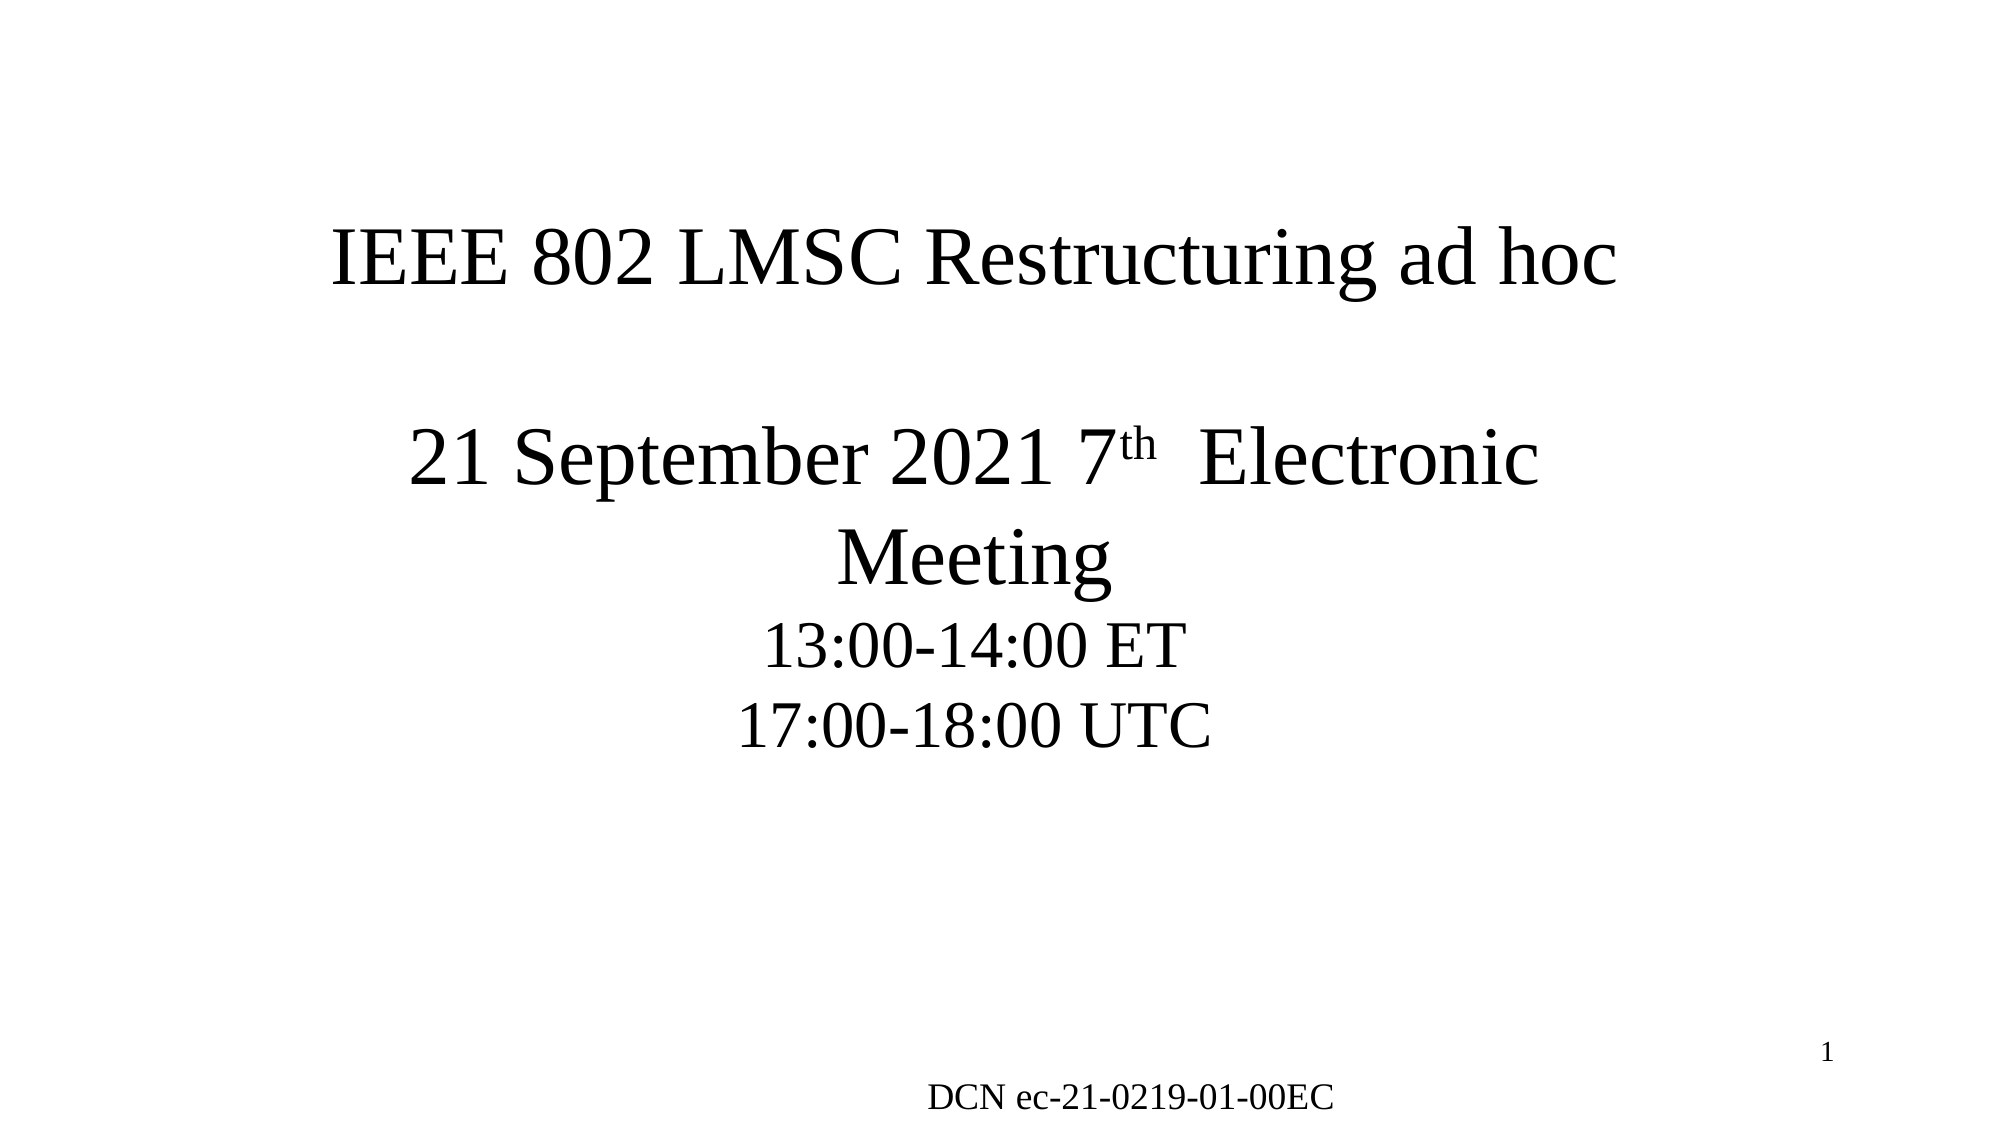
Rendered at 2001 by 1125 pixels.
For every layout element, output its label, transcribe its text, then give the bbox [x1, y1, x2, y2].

slide_number 1 [1433, 1024, 1851, 1101]
text_box DCN ec-21-0219-01-00EC [912, 1064, 1780, 1125]
title IEEE 802 LMSC Restructuring ad hoc 21 September 2021 7th Electronic Meeting 13:00-14:00 ET 17:00-18:00 UTC [274, 224, 1676, 938]
